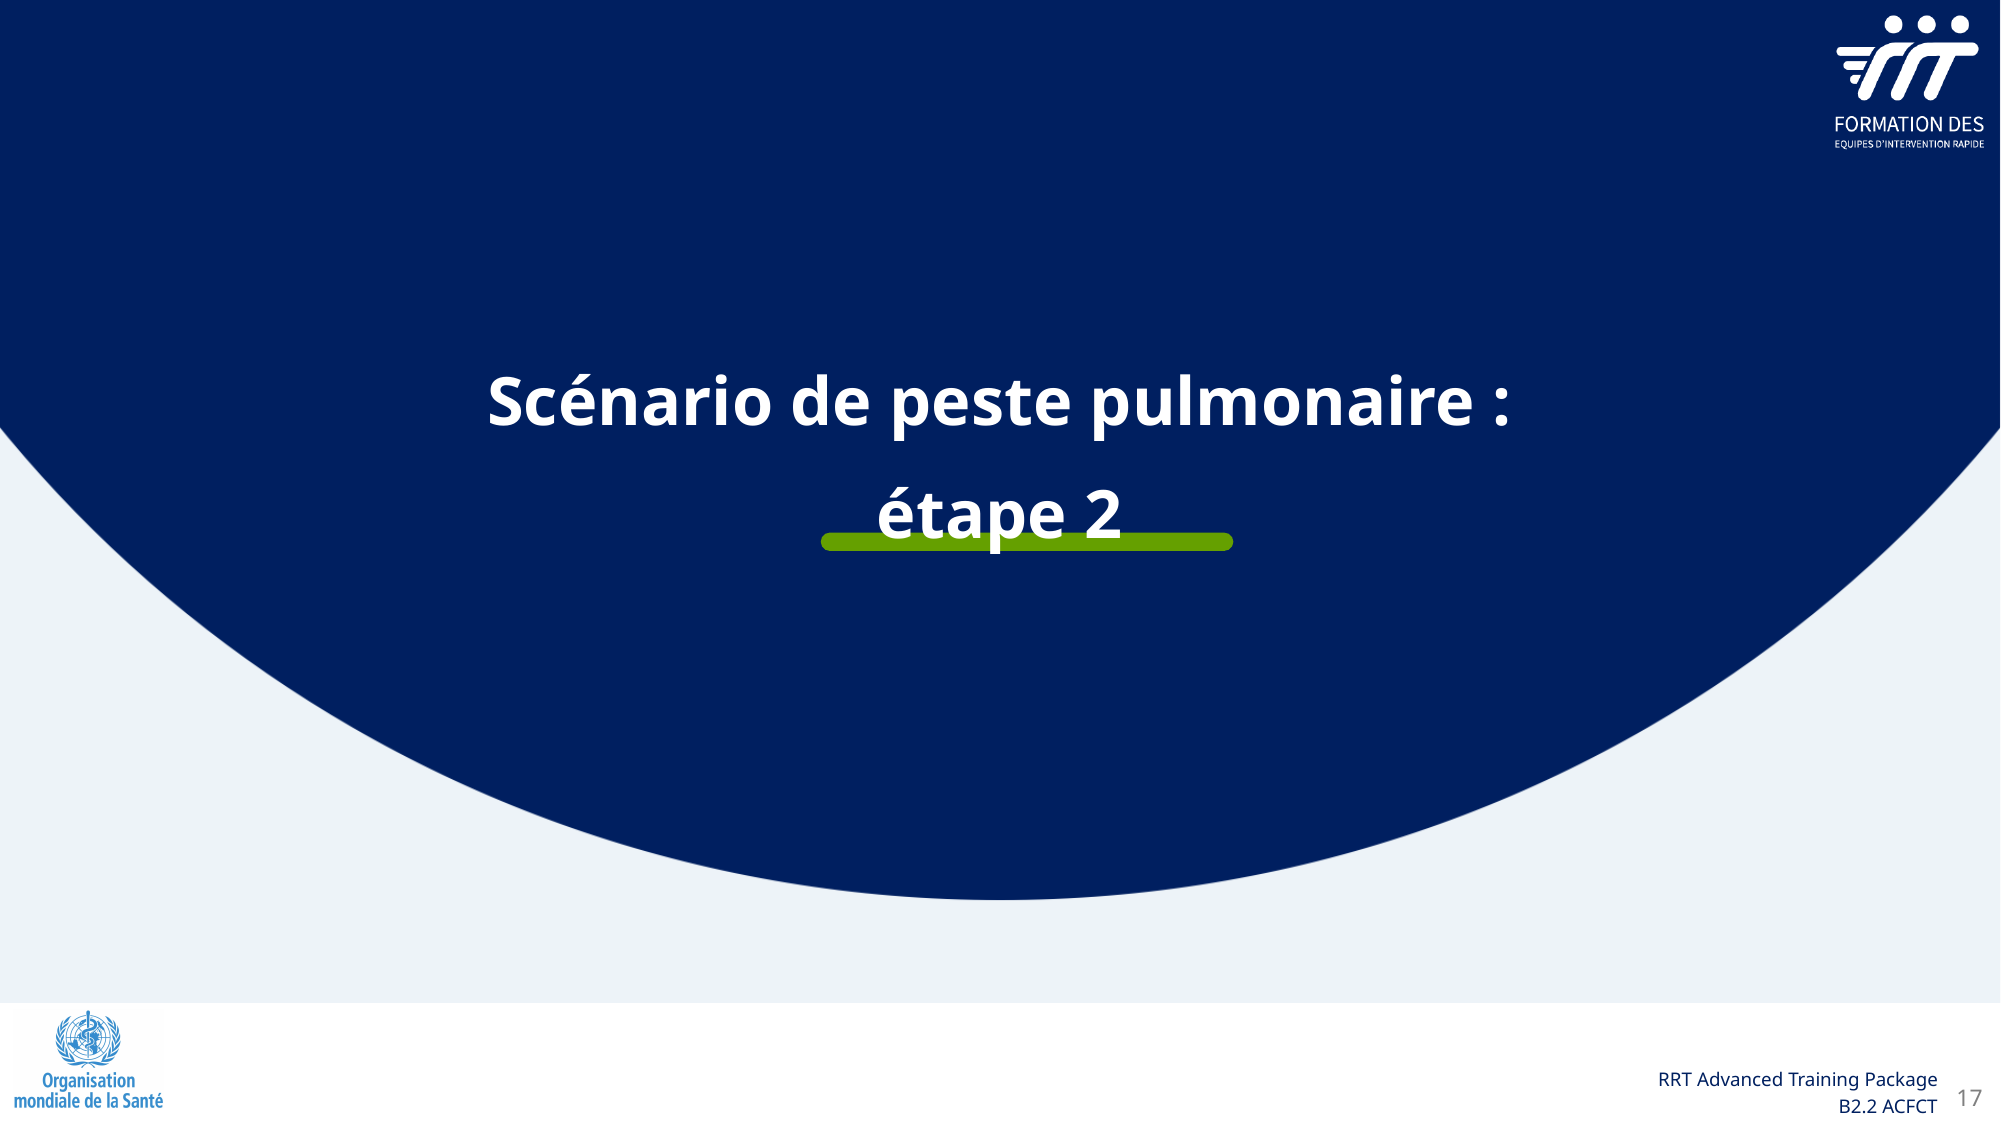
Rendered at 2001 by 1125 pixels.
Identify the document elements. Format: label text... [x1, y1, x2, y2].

picture [0, 0, 2001, 1003]
picture [13, 1009, 164, 1109]
title Scénario de peste pulmonaire : étape 2 [469, 318, 1531, 598]
